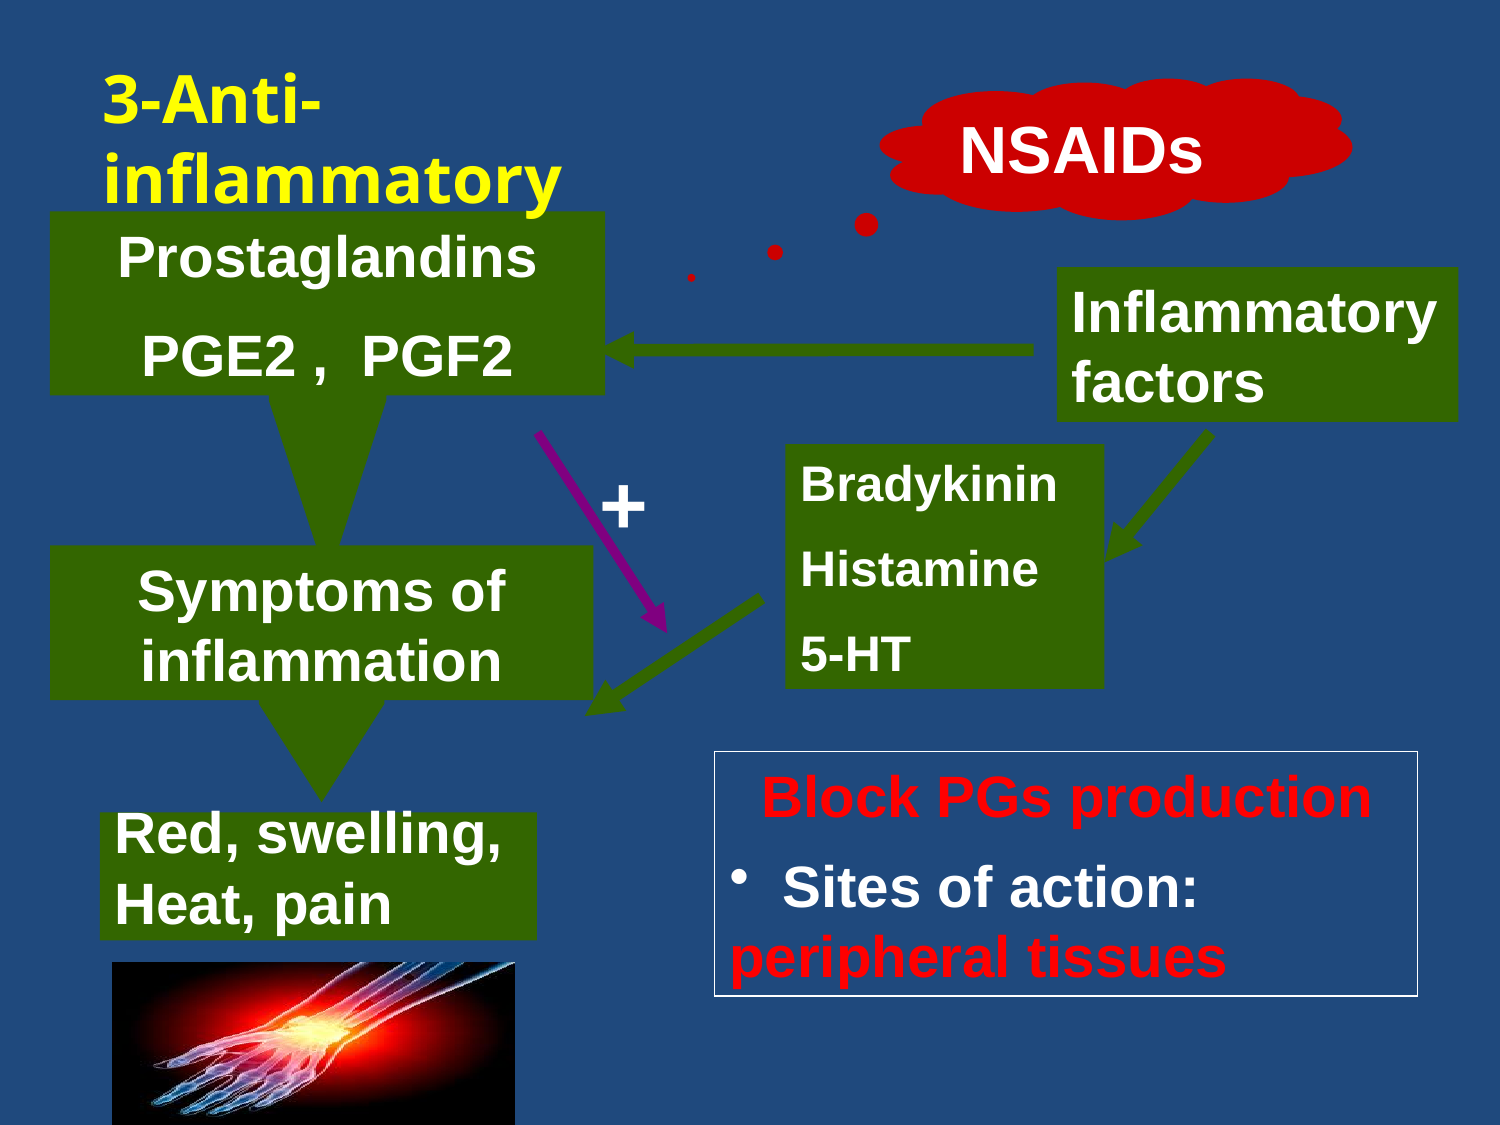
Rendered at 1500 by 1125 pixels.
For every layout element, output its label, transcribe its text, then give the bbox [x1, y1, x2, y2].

text_box NSAIDs [854, 212, 879, 237]
text_box Inflammatory factors [1056, 267, 1459, 422]
text_box 3-Anti-inflammatory [87, 49, 762, 225]
text_box [584, 597, 762, 717]
text_box [596, 343, 1034, 357]
text_box NSAIDs [879, 78, 1353, 221]
text_box [619, 559, 668, 634]
picture [112, 962, 515, 1125]
text_box Red, swelling, Heat, pain [99, 812, 537, 941]
text_box Bradykinin Histamine 5-HT [785, 444, 1105, 689]
text_box NSAIDs [767, 244, 784, 261]
text_box Block PGs production Sites of action: peripheral tissues [714, 751, 1418, 997]
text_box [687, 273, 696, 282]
text_box [1104, 432, 1211, 563]
text_box Prostaglandins PGE2 , PGF2 [49, 211, 606, 545]
text_box + [584, 444, 664, 559]
text_box Symptoms of inflammation [50, 545, 594, 803]
